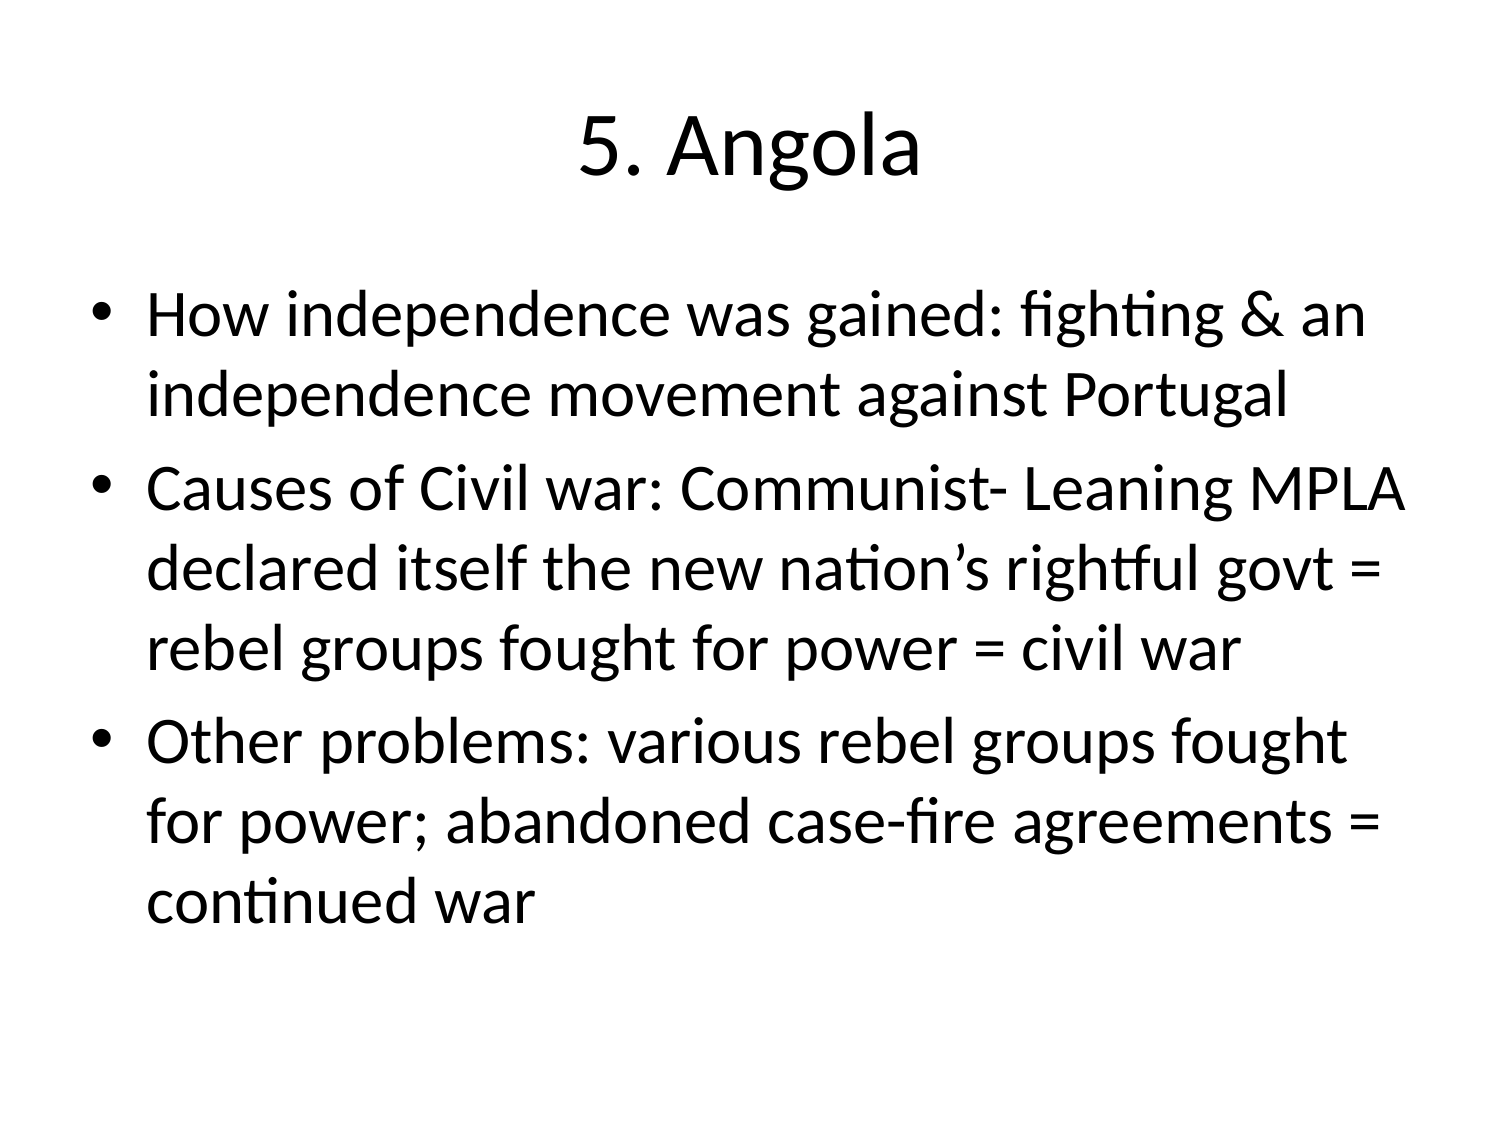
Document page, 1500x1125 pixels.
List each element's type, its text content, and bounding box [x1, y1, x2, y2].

title 5. Angola [75, 45, 1425, 233]
list How independence was gained: fighting & an independence movement against Portugal Causes of Civil war: Communist- Leaning MPLA declared itself the new nation’s rightful govt = rebel groups fought for power = civil war Other problems: various rebel groups fought for power; abandoned case-fire agreements = continued war [75, 262, 1425, 1005]
